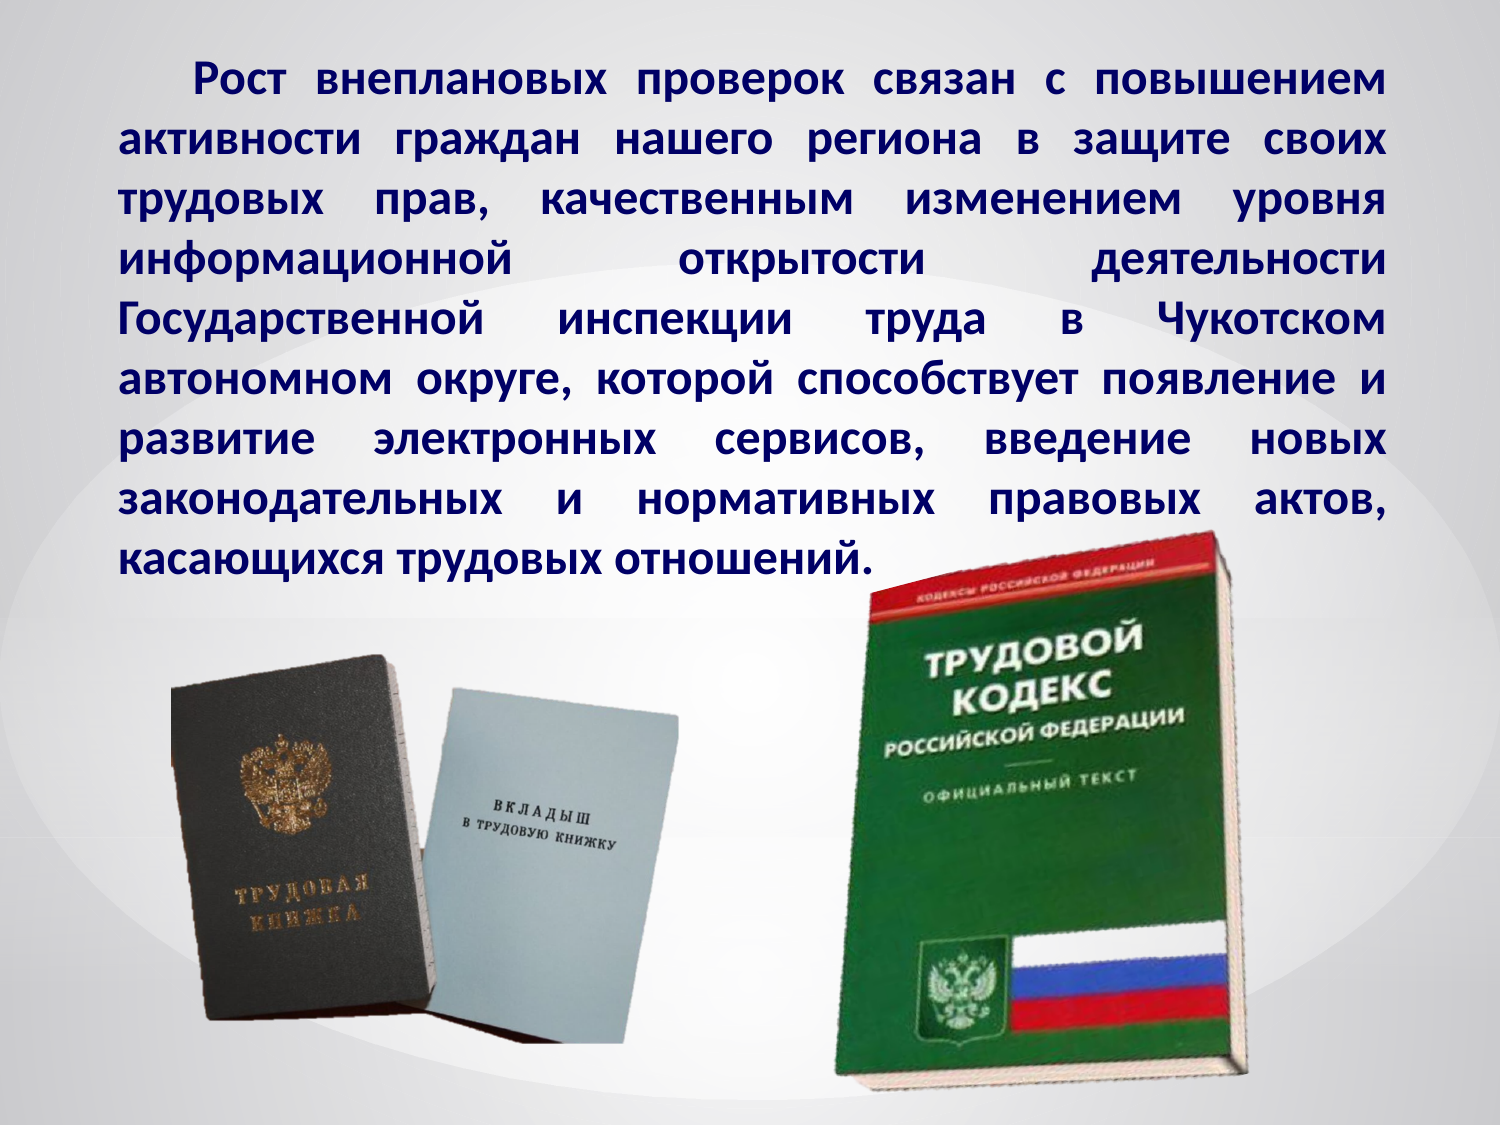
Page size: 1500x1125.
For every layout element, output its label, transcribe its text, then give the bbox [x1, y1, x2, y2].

picture [171, 559, 1356, 1125]
text_box Рост внеплановых проверок связан с повышением активности граждан нашего региона в защите своих трудовых прав, качественным изменением уровня информационной открытости деятельности Государственной инспекции труда в Чукотском автономном округе, которой способствует появление и развитие электронных сервисов, введение новых законодательных и нормативных правовых актов, касающихся трудовых отношений. [103, 37, 1403, 593]
